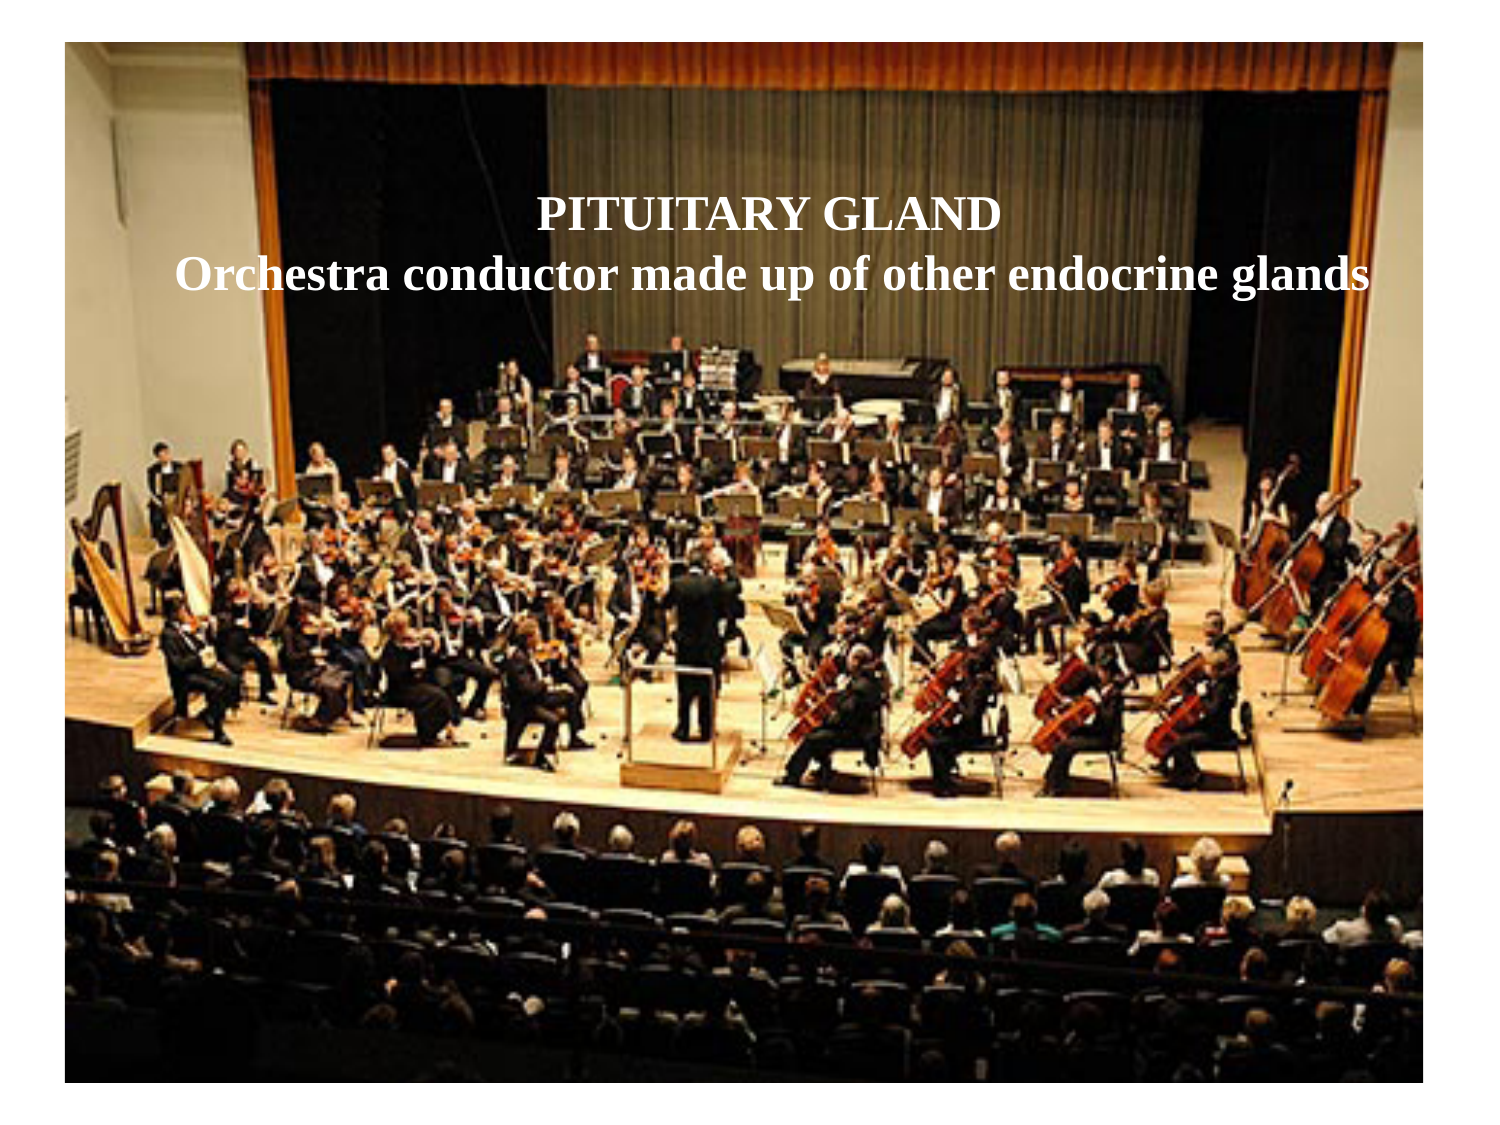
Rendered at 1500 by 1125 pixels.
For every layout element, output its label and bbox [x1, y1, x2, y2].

list [64, 42, 1424, 1083]
